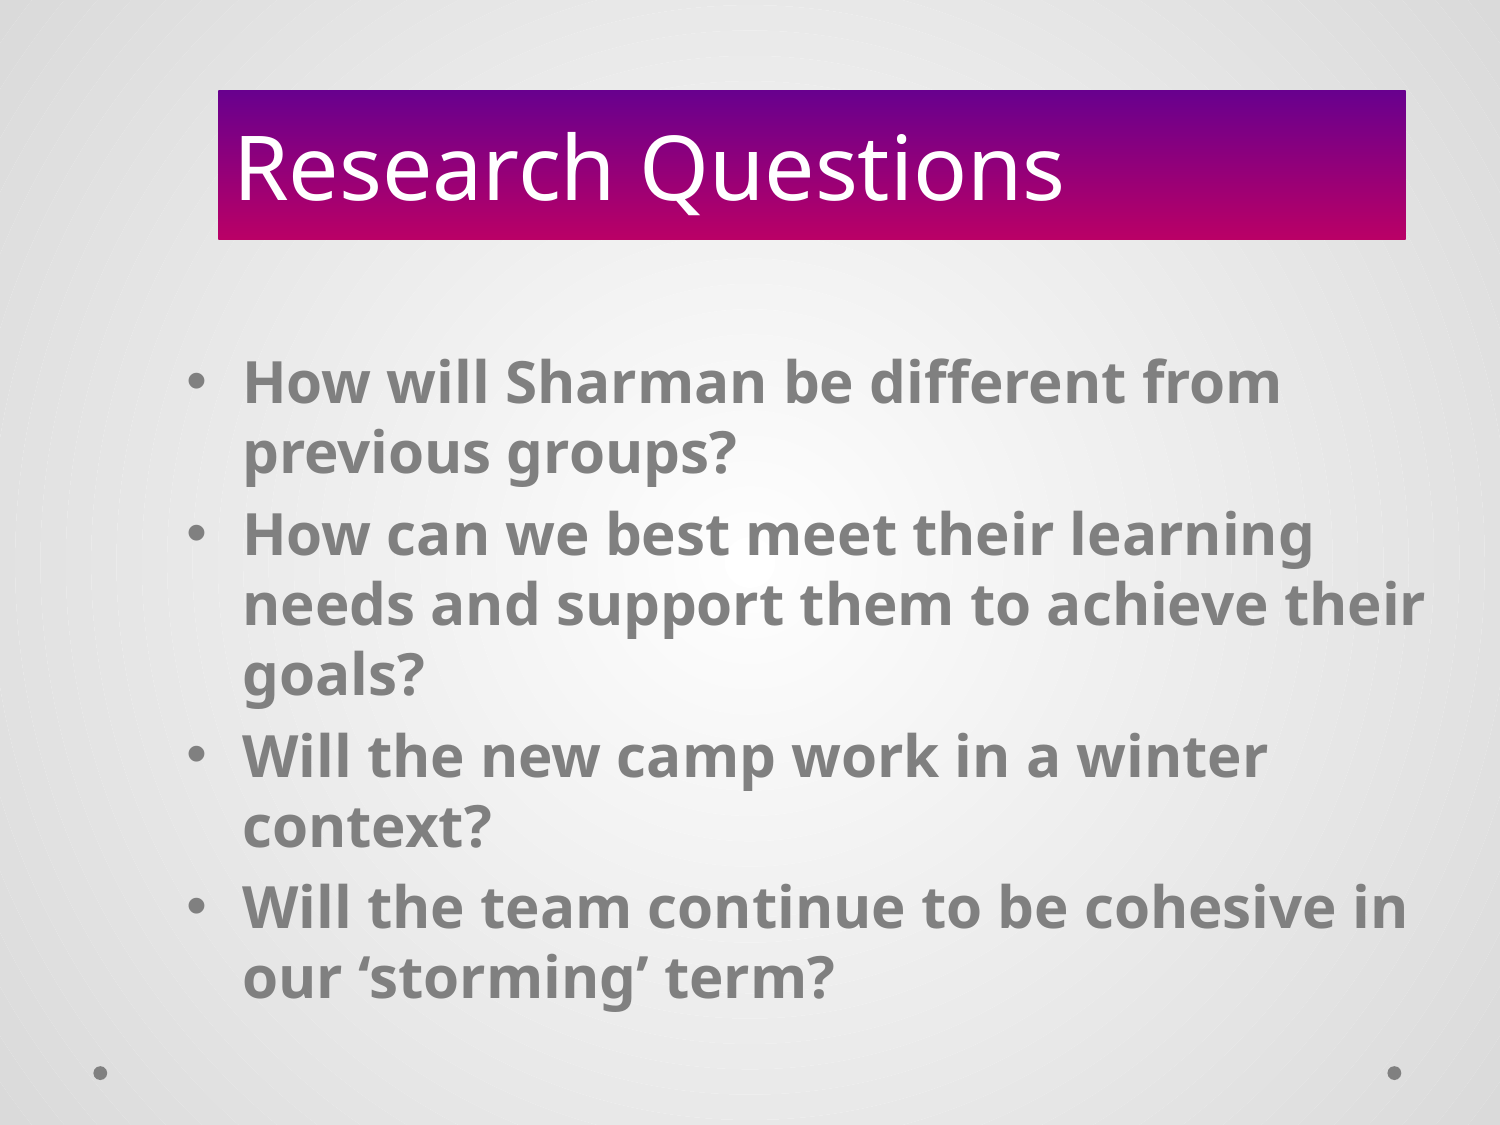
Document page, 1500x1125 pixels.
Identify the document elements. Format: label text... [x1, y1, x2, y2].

list How will Sharman be different from previous groups? How can we best meet their learning needs and support them to achieve their goals? Will the new camp work in a winter context? Will the team continue to be cohesive in our ‘storming’ term? [171, 338, 1453, 1024]
text_box Research Questions [218, 90, 1406, 240]
